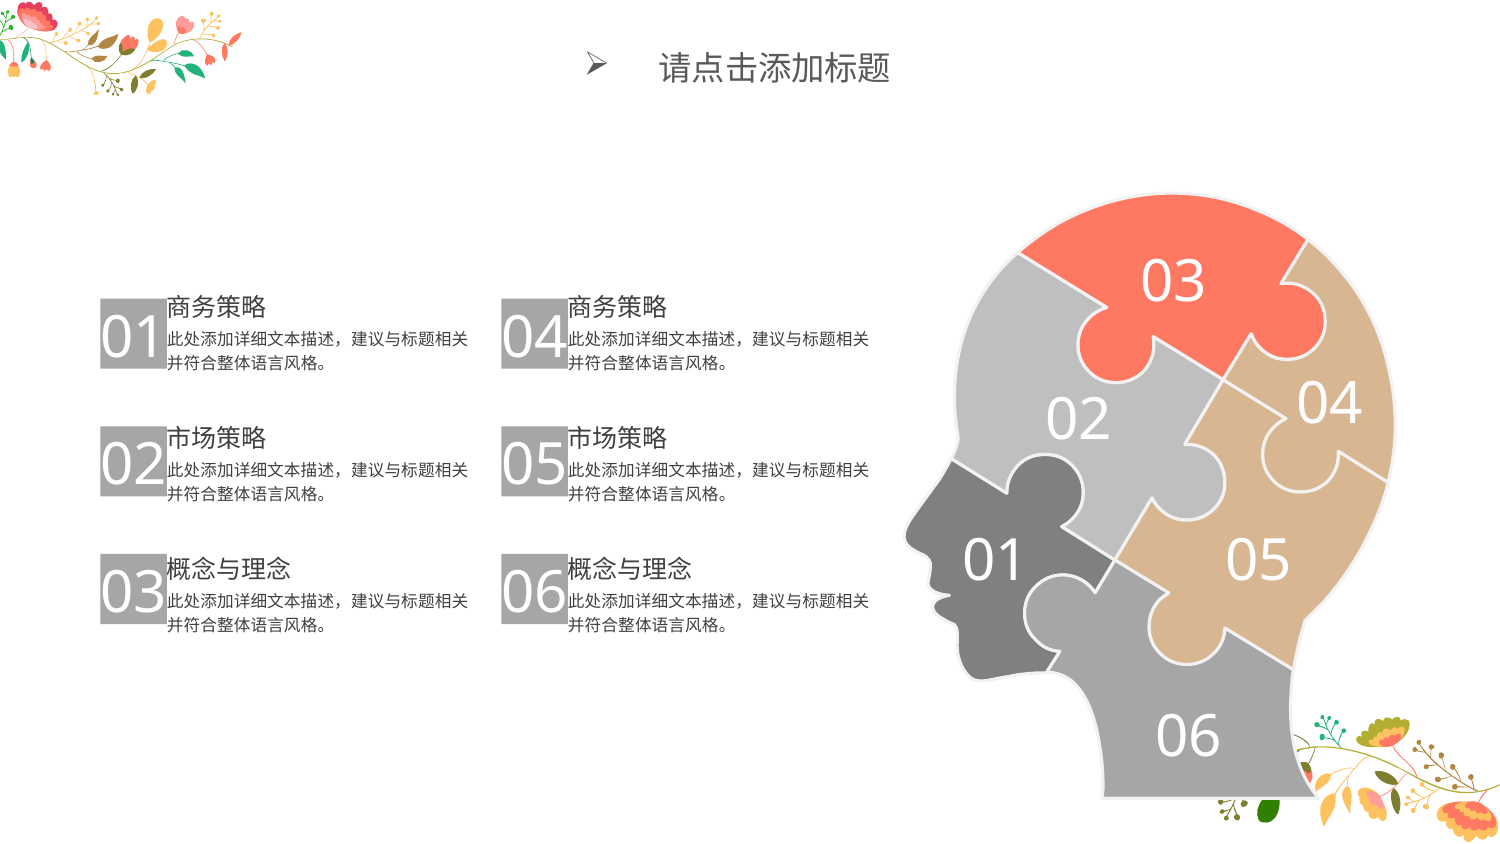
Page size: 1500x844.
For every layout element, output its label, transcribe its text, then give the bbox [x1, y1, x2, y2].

text_box 01 [100, 298, 167, 369]
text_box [951, 252, 1225, 560]
text_box 04 [501, 298, 568, 369]
text_box 03 [100, 553, 167, 625]
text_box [1223, 239, 1396, 493]
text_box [1017, 193, 1326, 252]
text_box 此处添加详细文本描述，建议与标题相关并符合整体语言风格。 [560, 579, 892, 642]
text_box 请点击添加标题 [568, 40, 907, 95]
text_box 此处添加详细文本描述，建议与标题相关并符合整体语言风格。 [159, 448, 491, 512]
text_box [1114, 379, 1389, 671]
text_box 商务策略 [159, 284, 491, 317]
text_box 商务策略 [560, 284, 892, 317]
text_box 02 [100, 426, 167, 497]
text_box 此处添加详细文本描述，建议与标题相关并符合整体语言风格。 [159, 317, 491, 381]
text_box 概念与理念 [159, 545, 491, 579]
text_box 市场策略 [159, 415, 491, 448]
text_box 06 [501, 553, 568, 625]
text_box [904, 454, 1024, 681]
text_box 概念与理念 [560, 545, 892, 579]
text_box 此处添加详细文本描述，建议与标题相关并符合整体语言风格。 [560, 317, 892, 381]
text_box 此处添加详细文本描述，建议与标题相关并符合整体语言风格。 [159, 579, 491, 642]
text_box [1024, 559, 1319, 799]
text_box 05 [501, 426, 568, 497]
text_box 市场策略 [560, 415, 892, 448]
text_box 此处添加详细文本描述，建议与标题相关并符合整体语言风格。 [560, 448, 892, 512]
